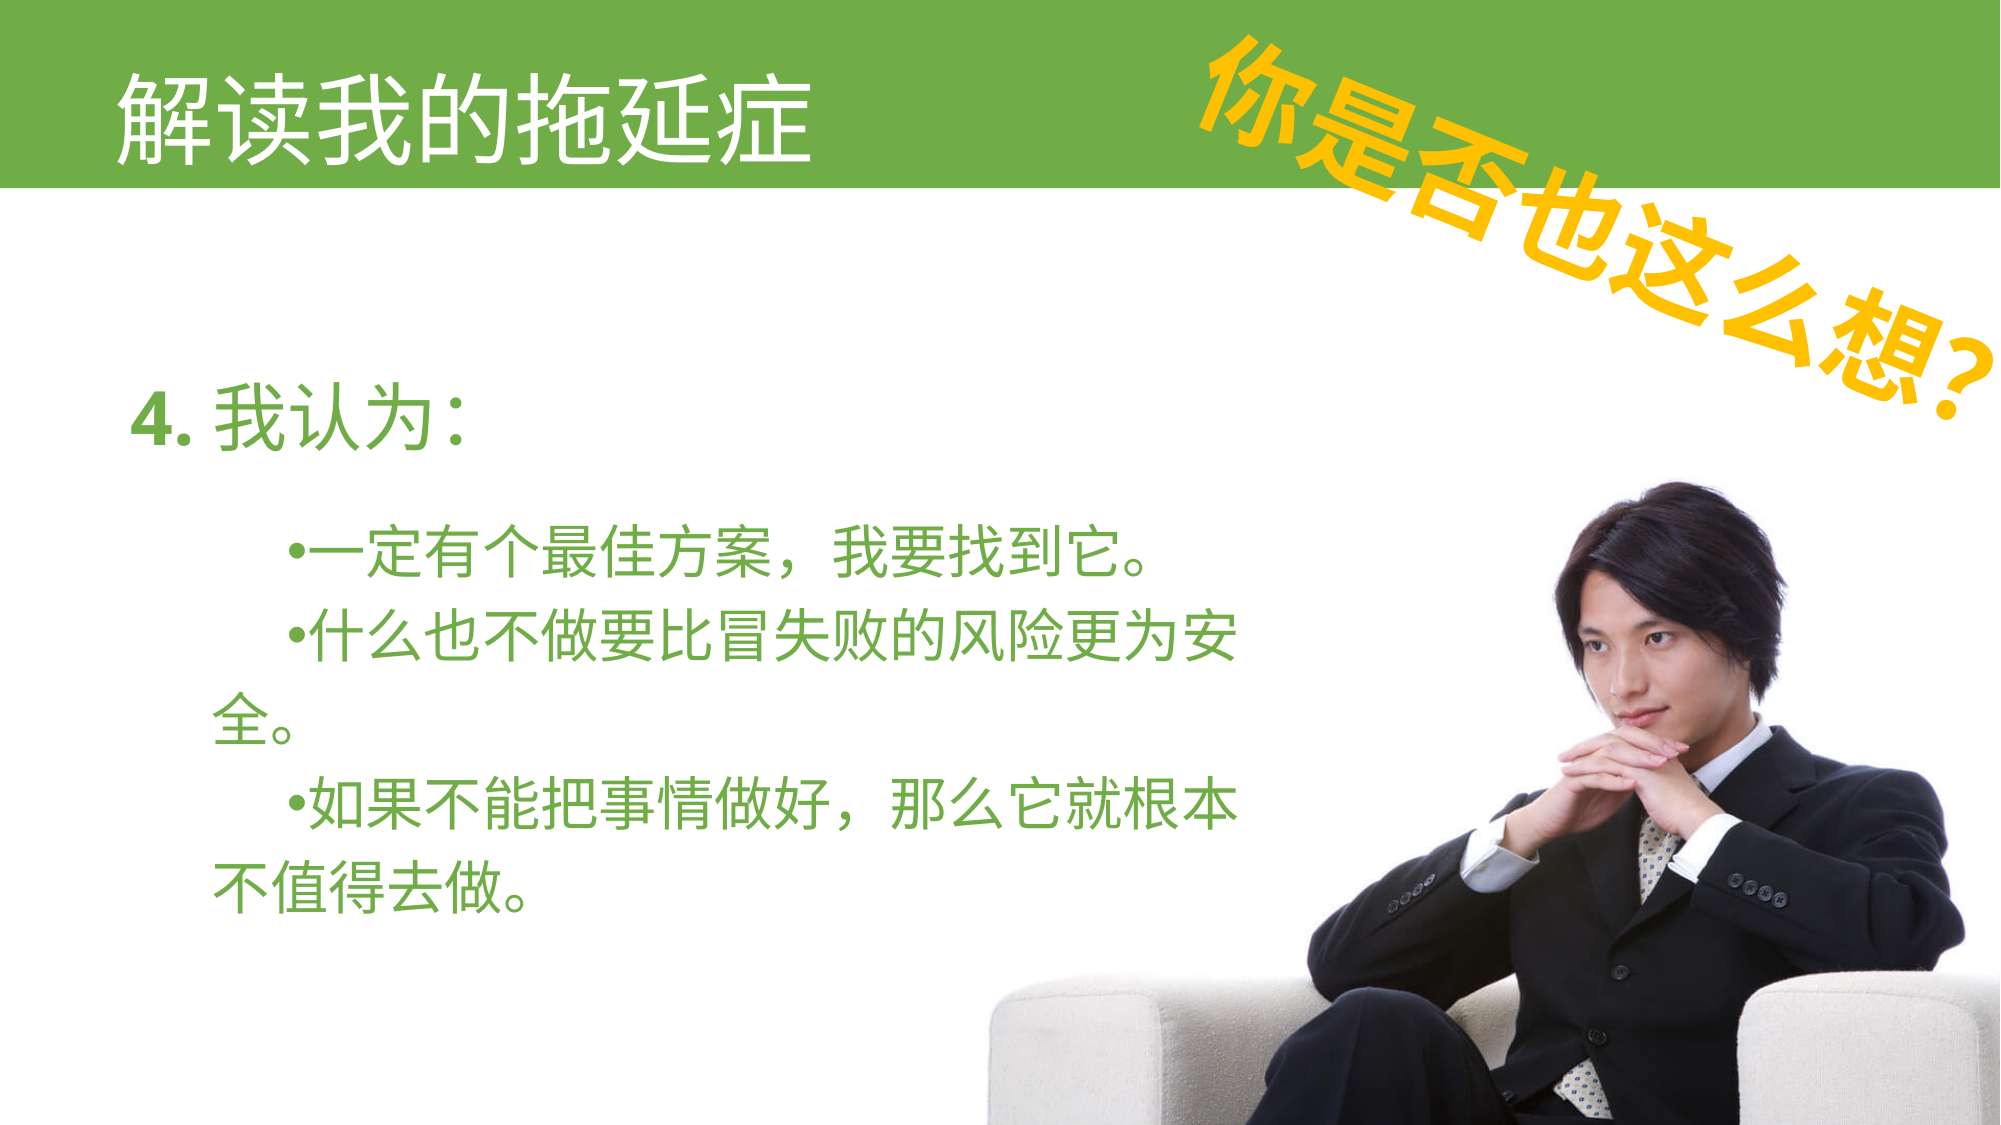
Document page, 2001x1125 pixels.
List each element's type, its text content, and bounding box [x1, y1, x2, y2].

picture [919, 422, 2000, 1125]
text_box [1233, 0, 2000, 189]
text_box 你是否也这么想？ [1164, 0, 2000, 422]
list 一定有个最佳方案，我要找到它。 什么也不做要比冒失败的风险更为安全。 如果不能把事情做好，那么它就根本不值得去做。 [0, 493, 919, 868]
text_box [0, 0, 1294, 189]
text_box 解读我的拖延症 [99, 49, 1066, 185]
title 4.我认为： [115, 312, 1027, 493]
